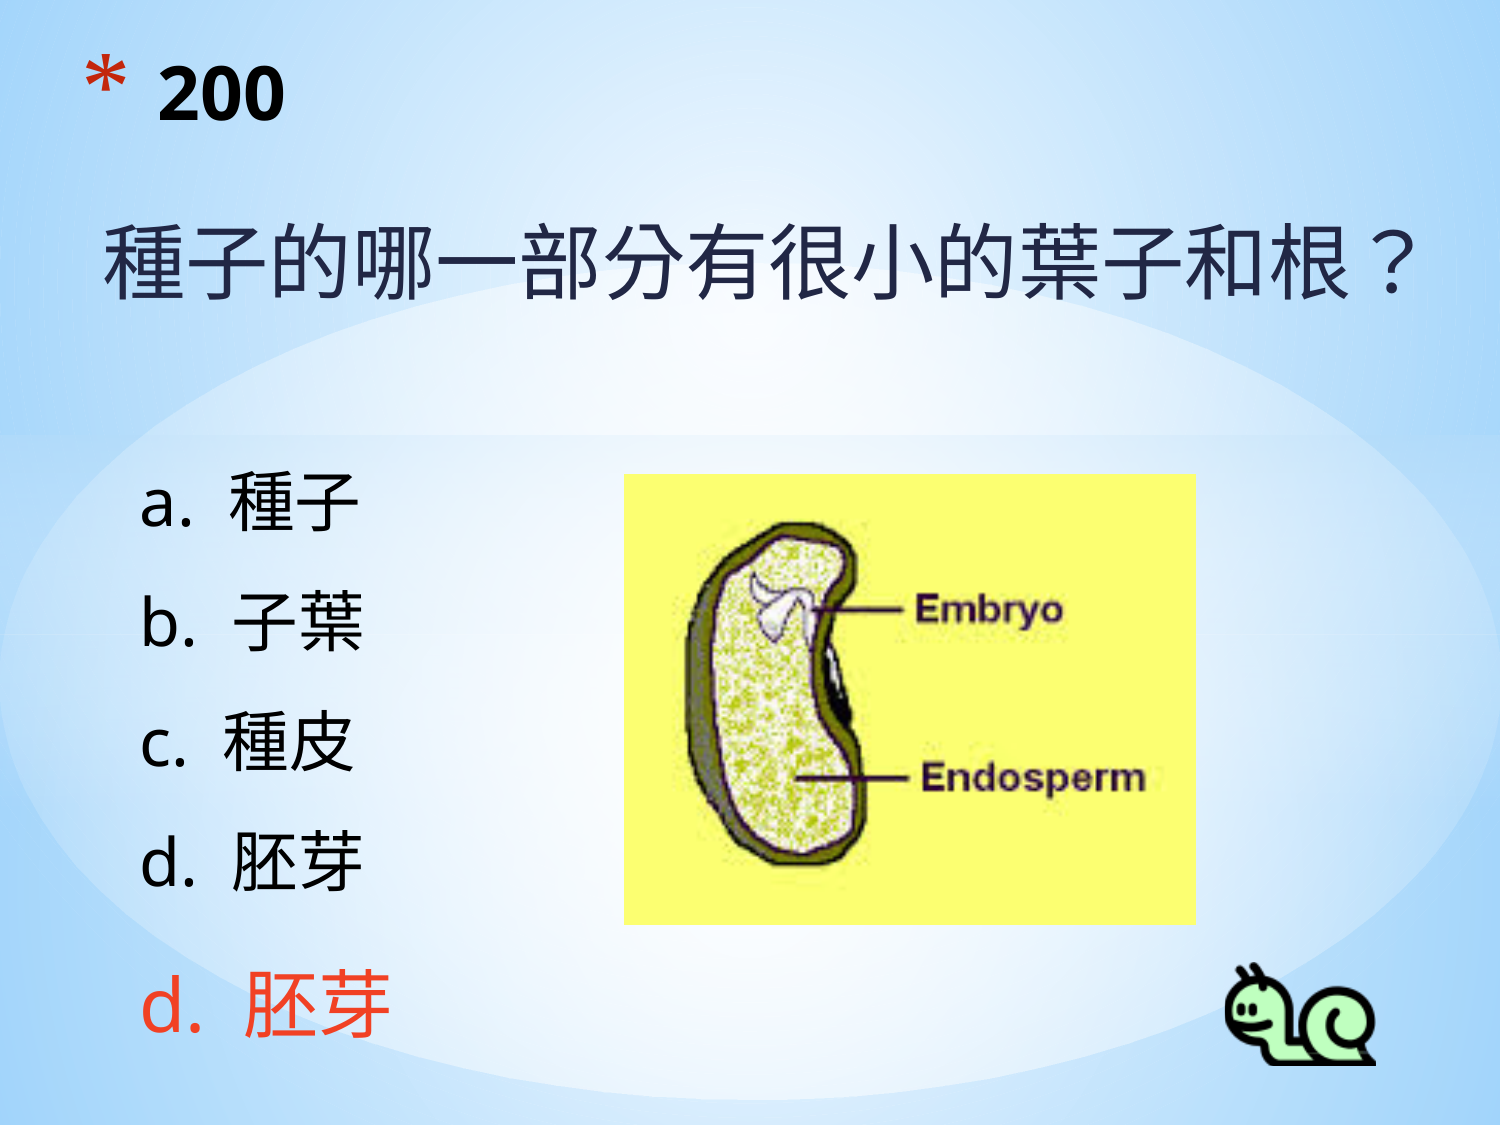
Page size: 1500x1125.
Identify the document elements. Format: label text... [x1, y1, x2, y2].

text_box a. 種子 b. 子葉 c. 種皮 d. 胚芽 [124, 412, 588, 907]
picture [624, 474, 1196, 926]
text_box d. 胚芽 [125, 949, 900, 1125]
subtitle 種子的哪一部分有很小的葉子和根？ [87, 125, 1388, 400]
picture [1224, 962, 1377, 1067]
title 200 [37, 37, 413, 225]
